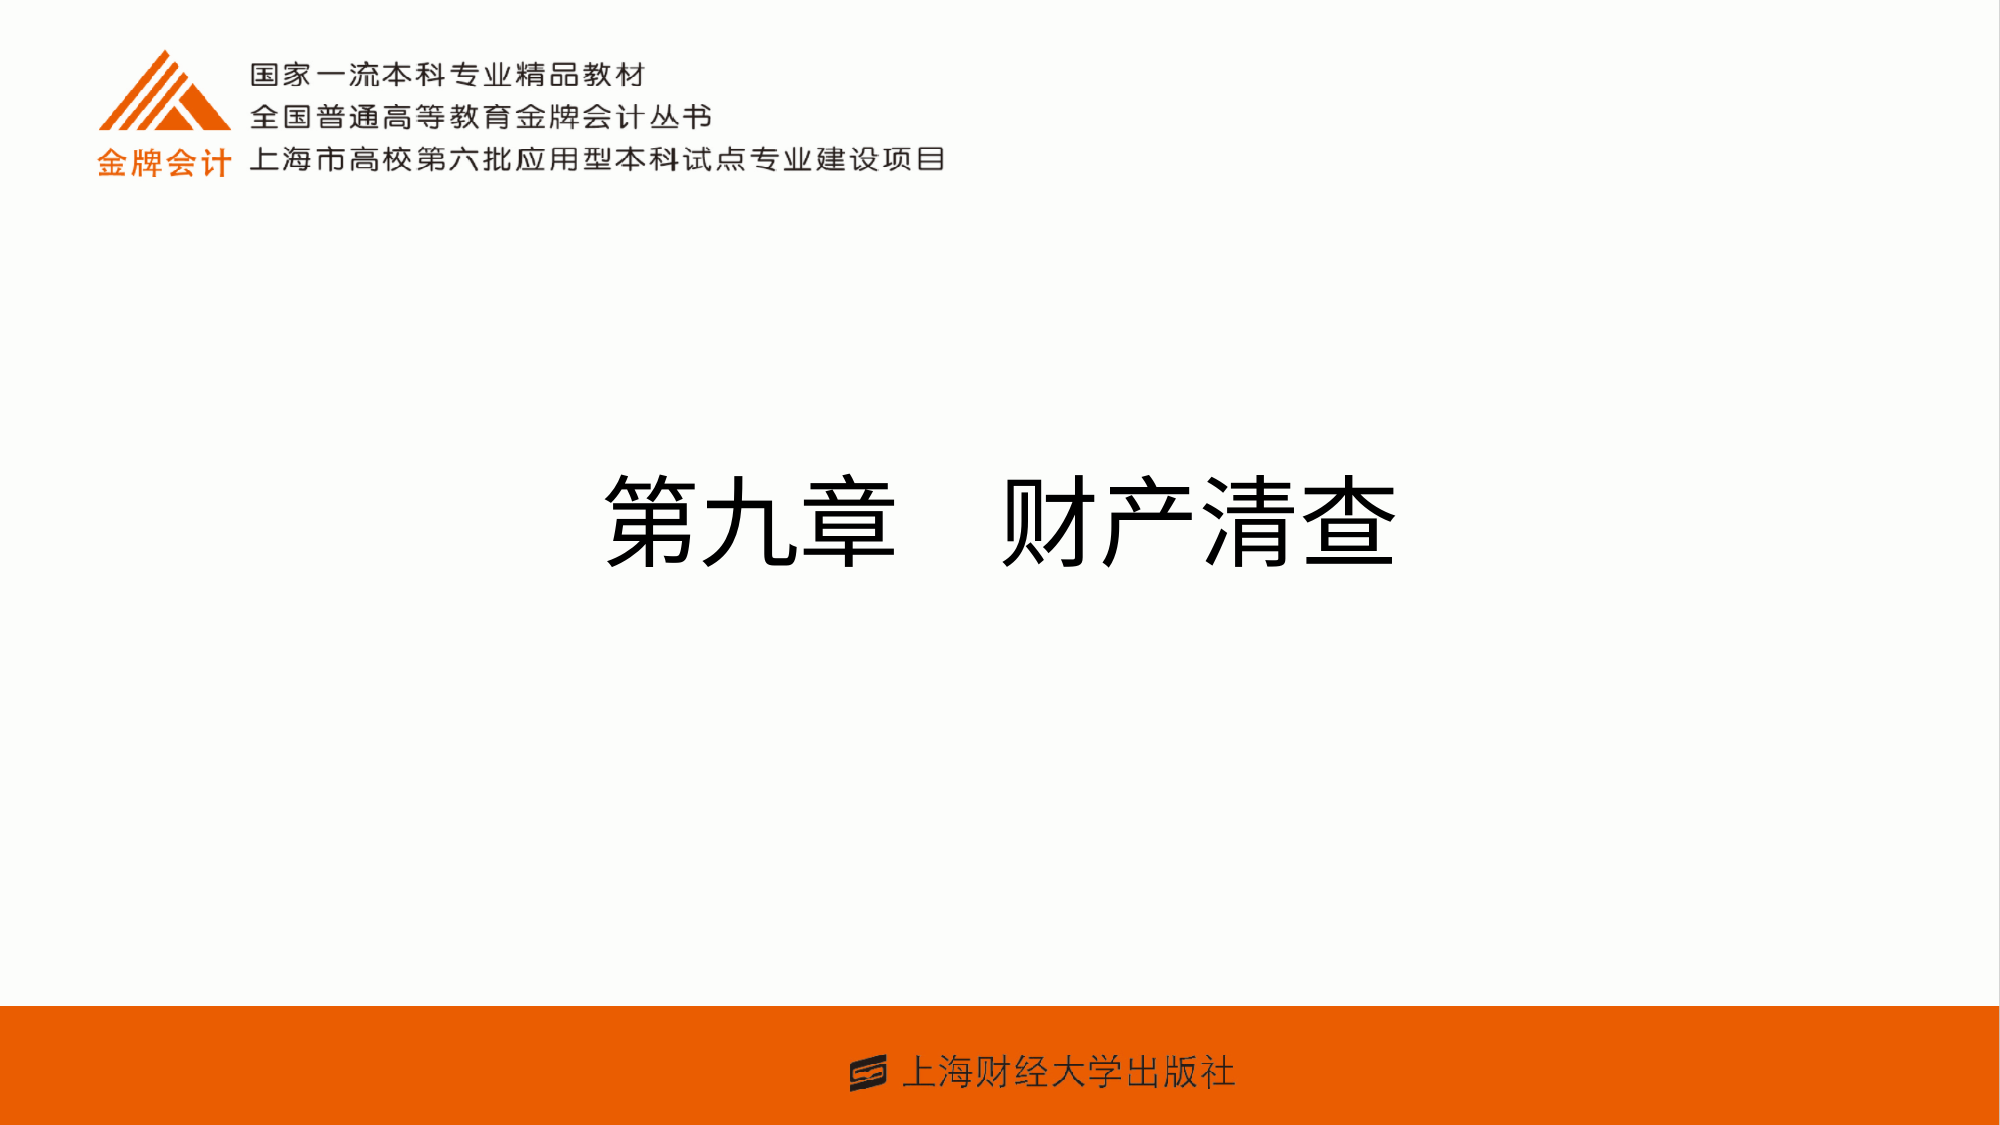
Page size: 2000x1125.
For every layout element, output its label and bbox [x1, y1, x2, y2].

list [0, 0, 2000, 1125]
